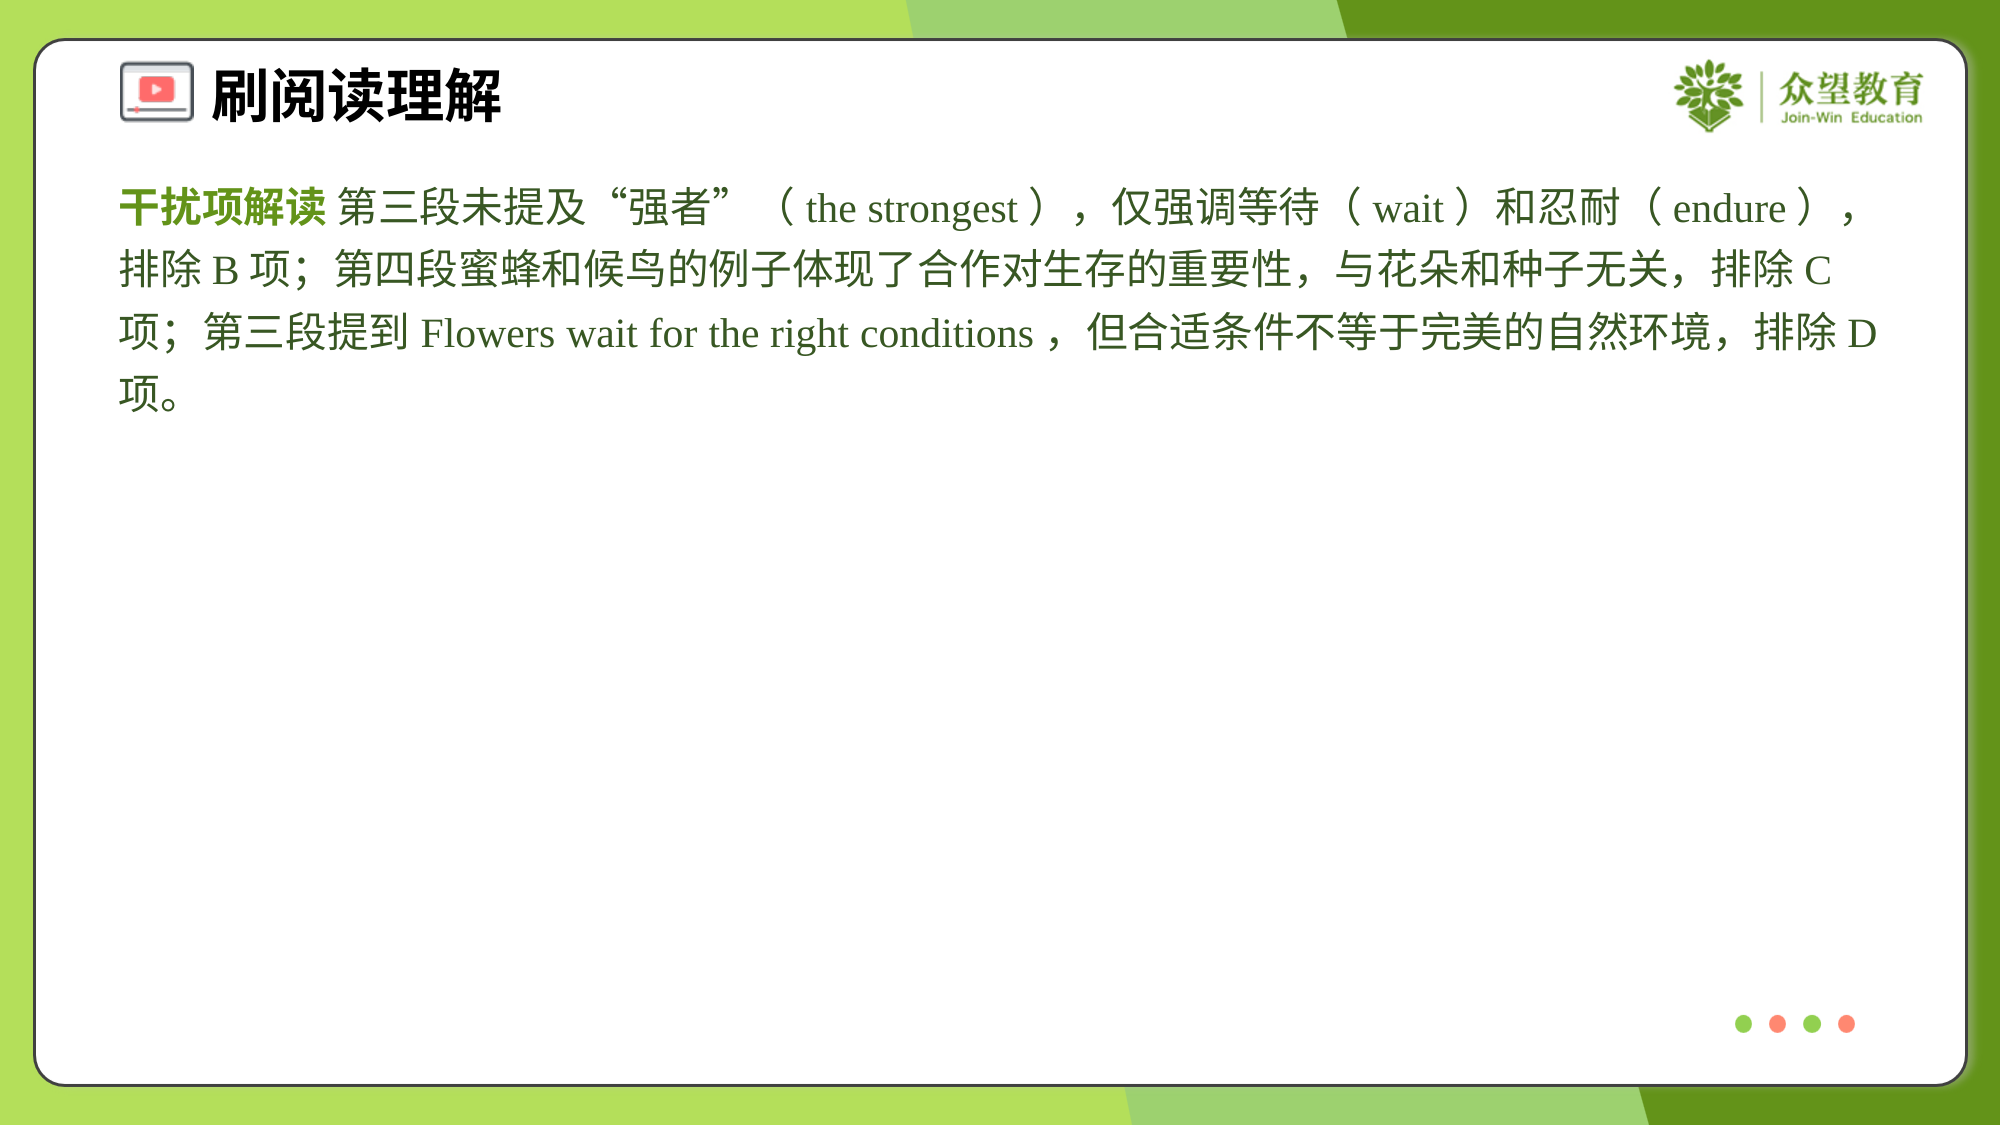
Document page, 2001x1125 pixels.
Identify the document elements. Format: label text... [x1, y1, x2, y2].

text_box 干扰项解读 第三段未提及“强者”（the strongest），仅强调等待（wait）和忍耐（endure），排除B项；第四段蜜蜂和候鸟的例子体现了合作对生存的重要性，与花朵和种子无关，排除C项；第三段提到Flowers wait for the right conditions，但合适条件不等于完美的自然环境，排除D项。 [118, 168, 1883, 607]
picture [0, 0, 2000, 1125]
